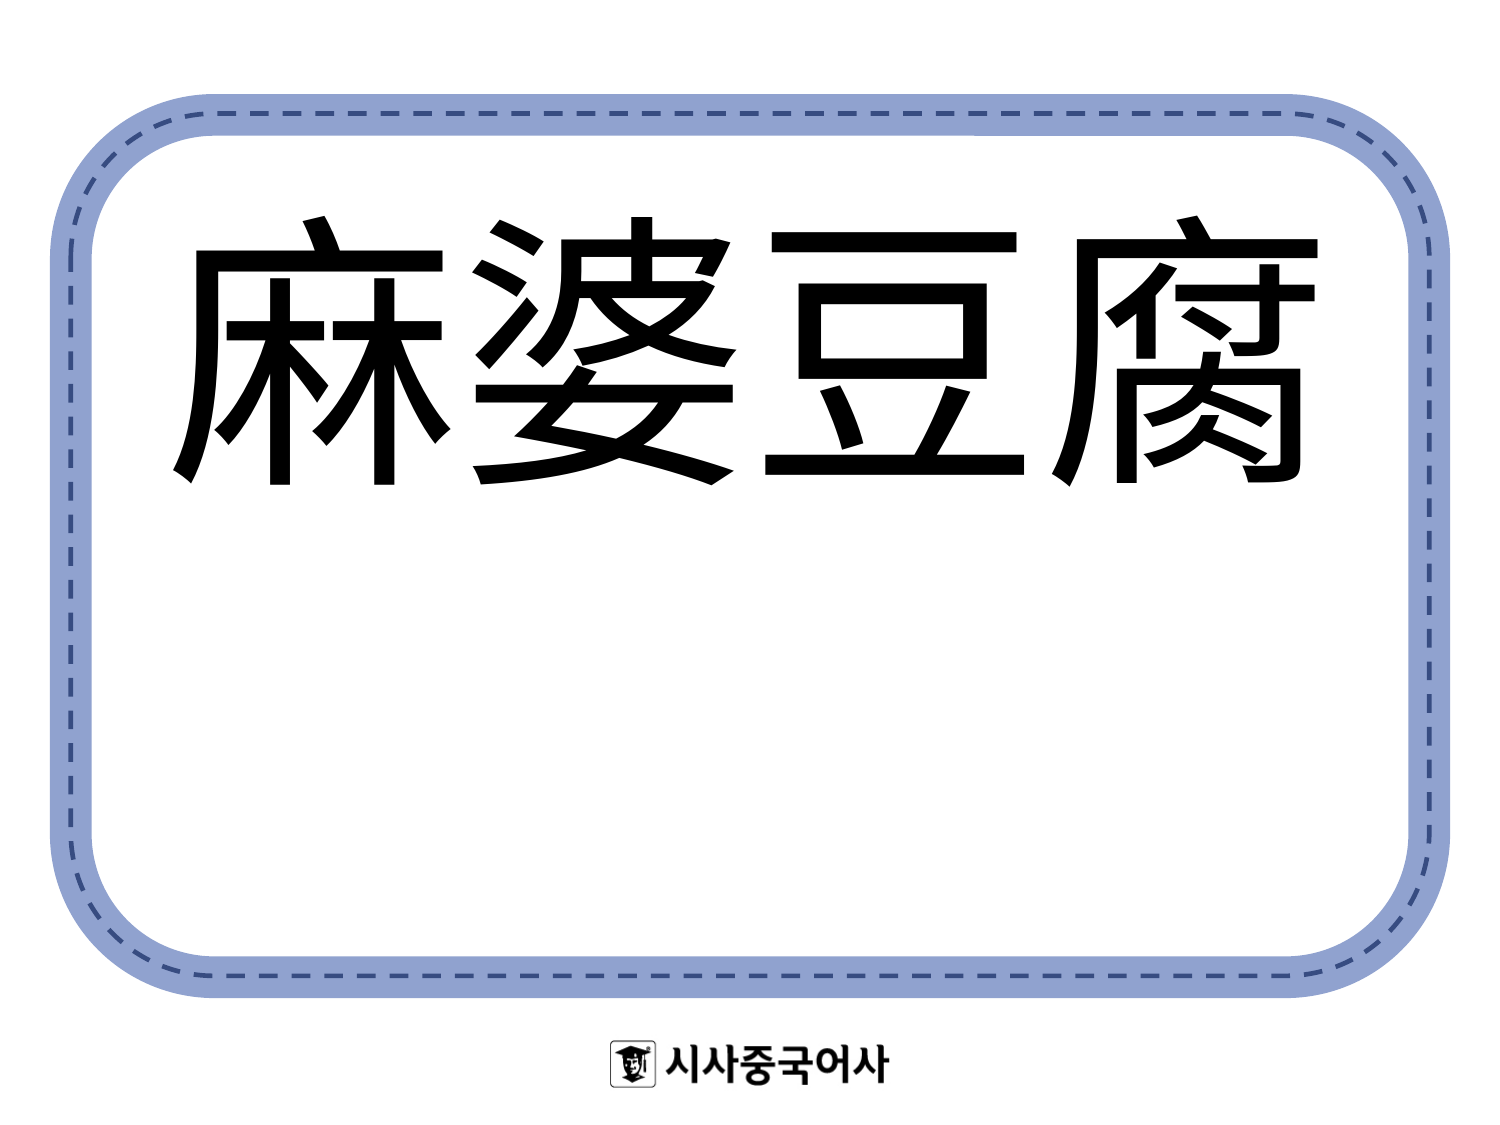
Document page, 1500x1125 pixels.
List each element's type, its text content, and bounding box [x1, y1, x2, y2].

text_box 麻婆豆腐 [145, 189, 1354, 853]
picture [602, 1034, 898, 1094]
